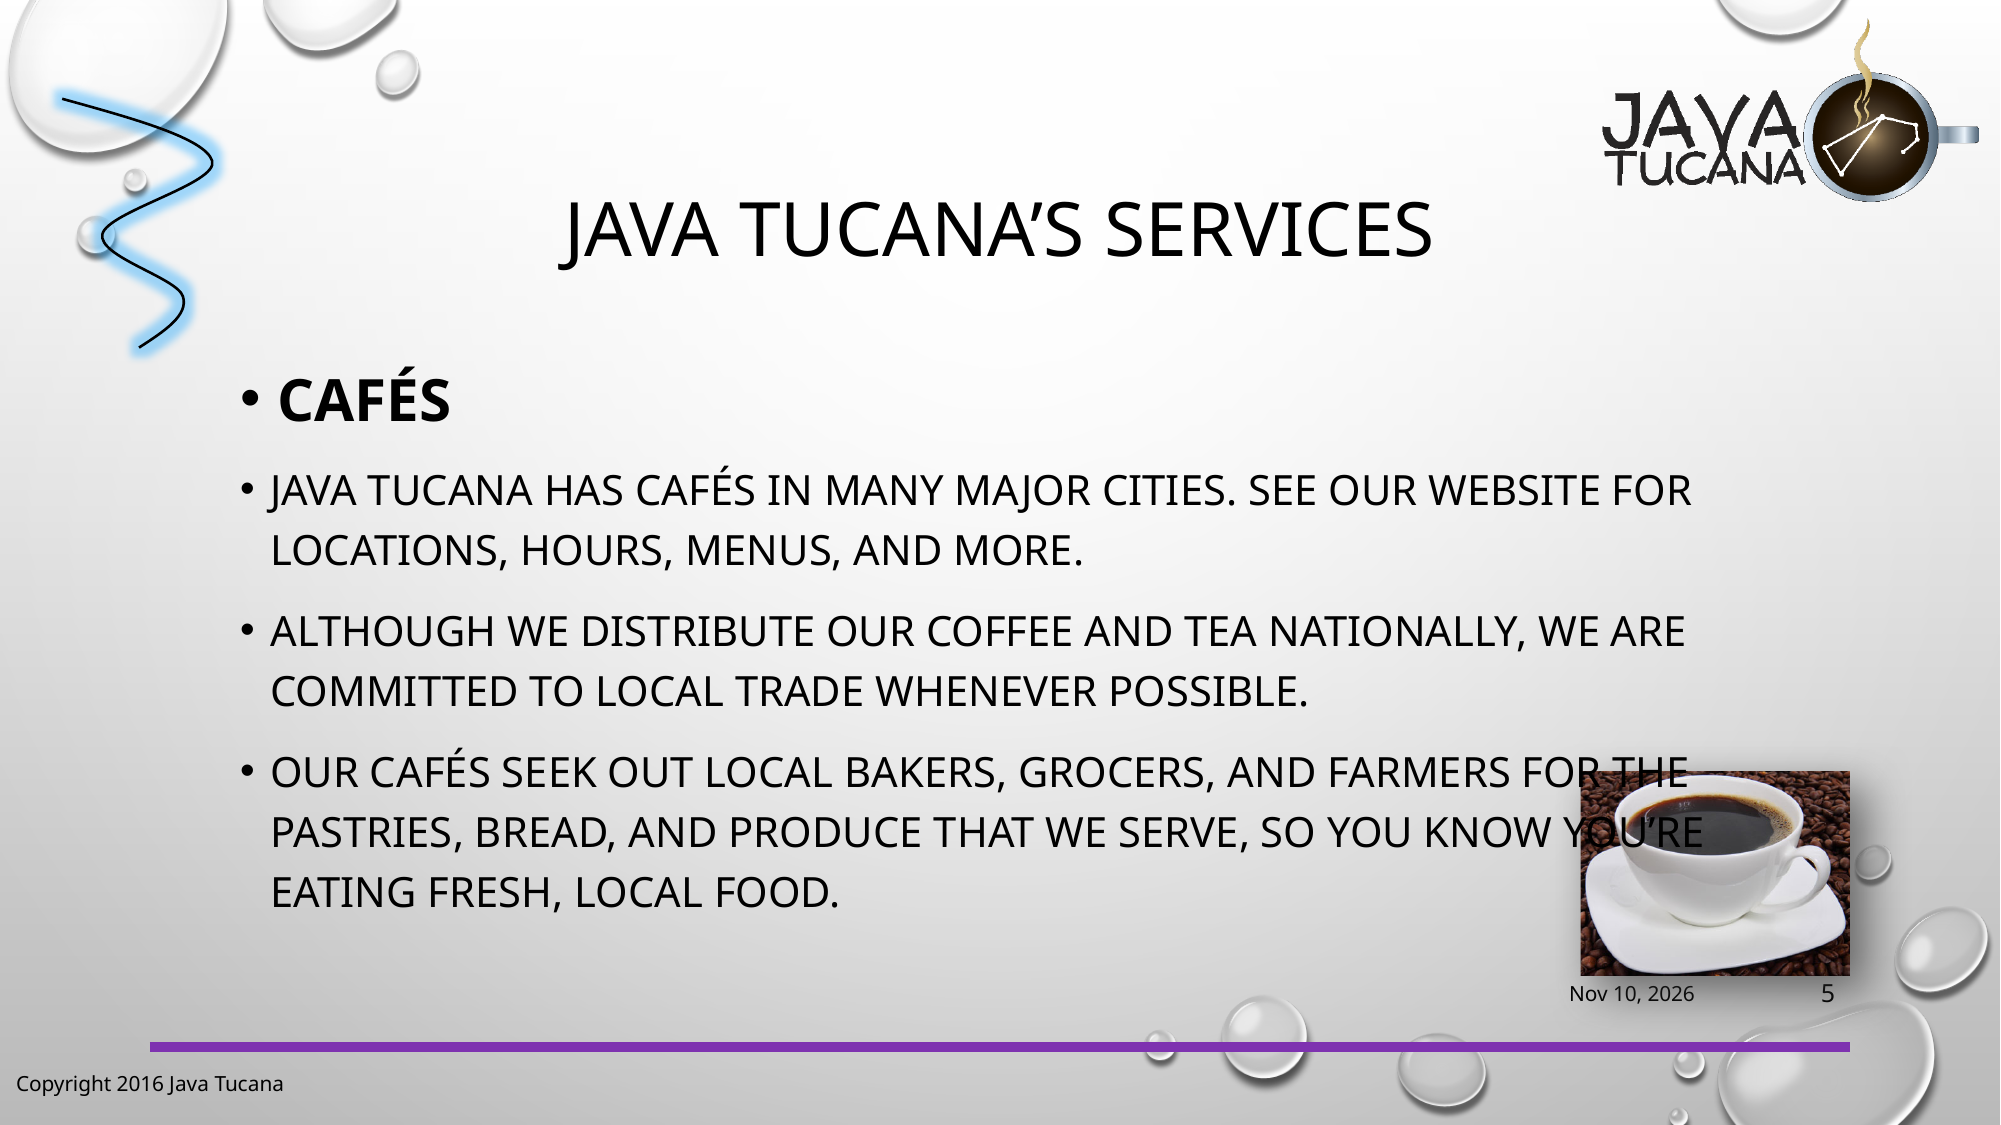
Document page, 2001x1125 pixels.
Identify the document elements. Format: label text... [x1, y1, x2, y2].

title Java Tucana’s Services [149, 101, 1851, 364]
footer Copyright 2016 Java Tucana [1, 1055, 1096, 1116]
slide_number 25-May-16 [1259, 965, 1710, 1025]
slide_number 5 [1724, 965, 1851, 1025]
picture [0, 0, 2000, 1125]
list Cafés Java Tucana has cafés in many major cities. See our website for locations, hours, menus, and more. Although we distribute our coffee and tea nationally, we are committed to local trade whenever possible. Our cafés seek out local bakers, grocers, and farmers for the pastries, bread, and produce that we serve, so you know you’re eating fresh, local food. [225, 341, 1785, 1002]
